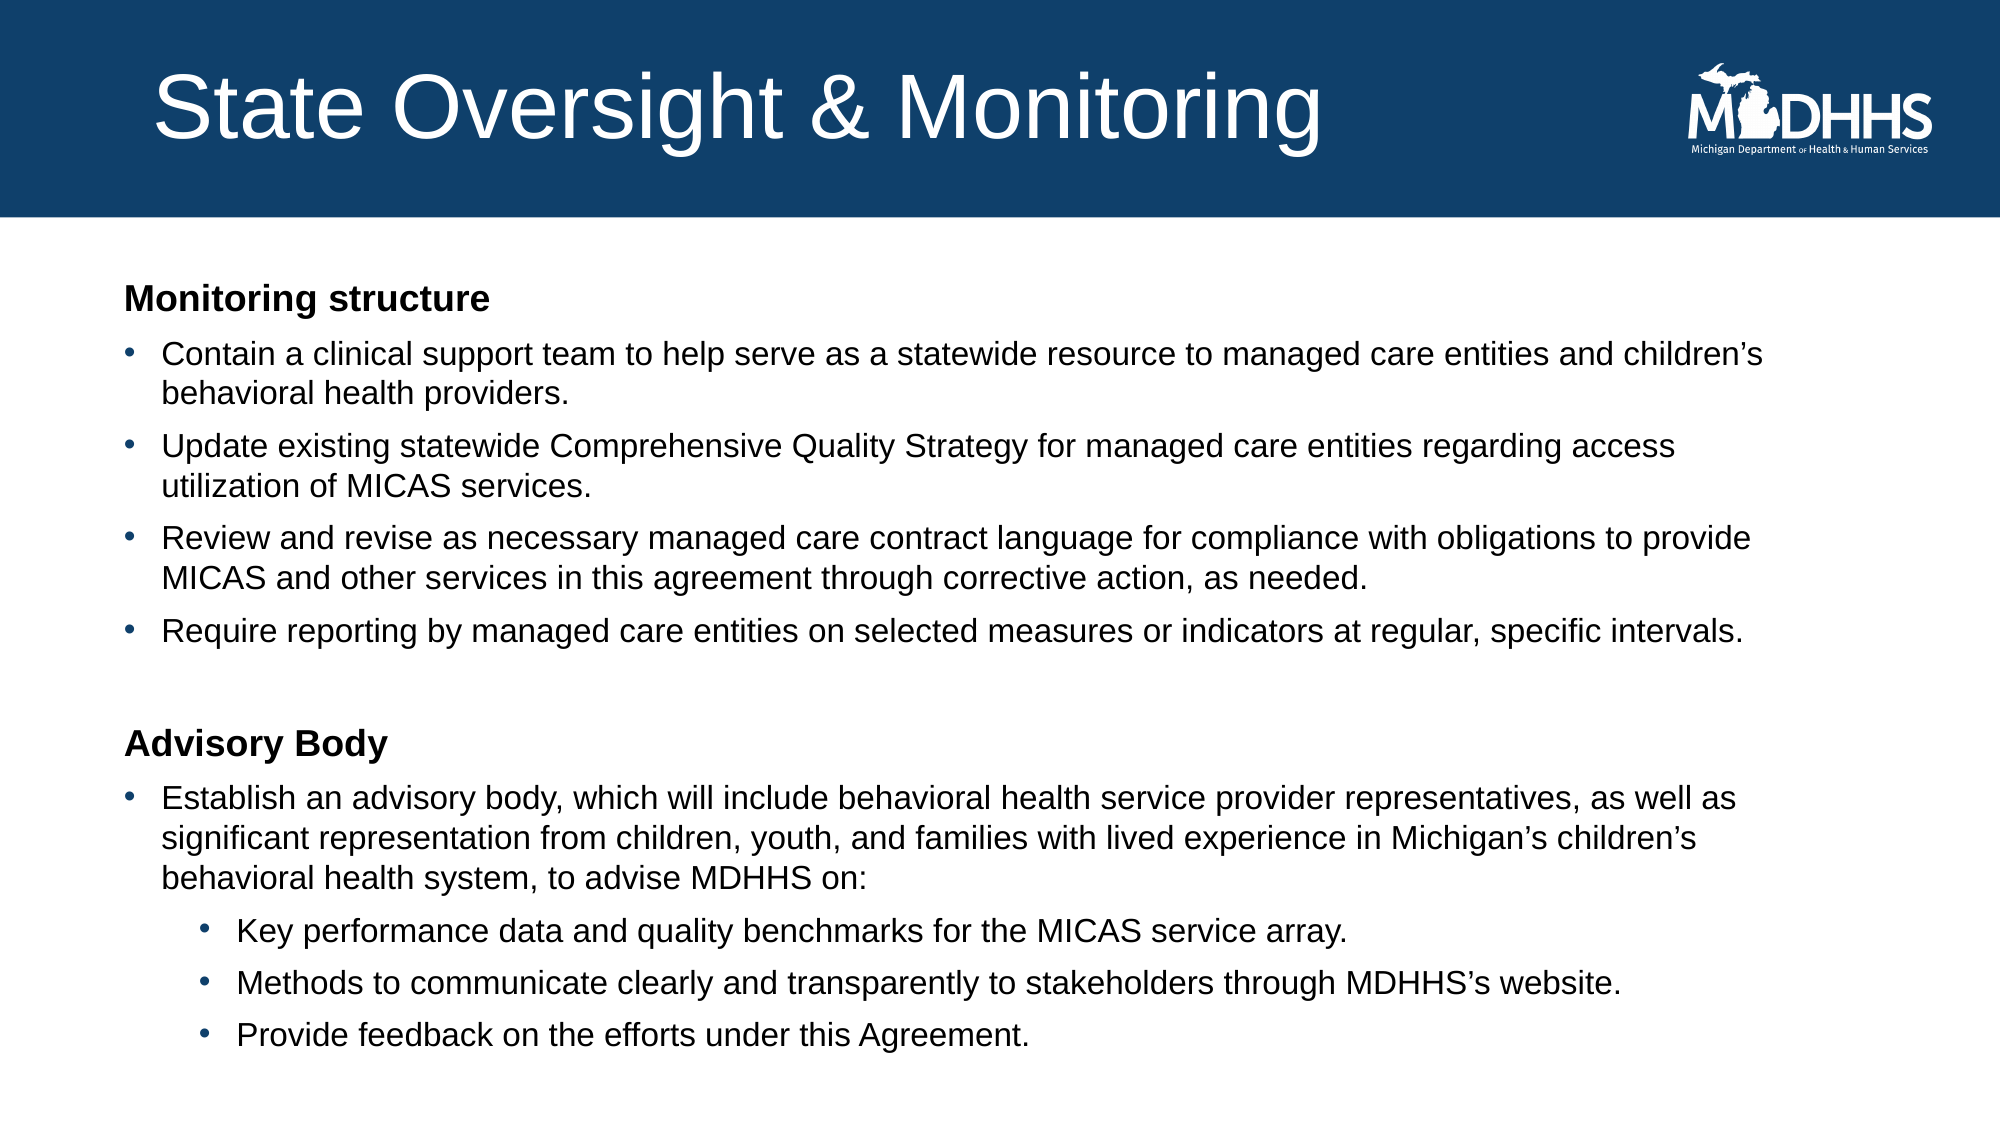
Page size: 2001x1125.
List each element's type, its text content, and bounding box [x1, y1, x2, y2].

picture [1688, 63, 1932, 155]
list Monitoring structure Contain a clinical support team to help serve as a statewide resource to managed care entities and children’s behavioral health providers. Update existing statewide Comprehensive Quality Strategy for managed care entities regarding access utilization of MICAS services. Review and revise as necessary managed care contract language for compliance with obligations to provide MICAS and other services in this agreement through corrective action, as needed. Require reporting by managed care entities on selected measures or indicators at regular, specific intervals. Advisory Body Establish an advisory body, which will include behavioral health service provider representatives, as well as significant representation from children, youth, and families with lived experience in Michigan’s children’s behavioral health system, to advise MDHHS on: Key performance data and quality benchmarks for the MICAS service array. Methods to communicate clearly and transparently to stakeholders through MDHHS’s website. Provide feedback on the efforts under this Agreement. [108, 266, 1834, 981]
title State Oversight & Monitoring [137, 0, 1621, 218]
